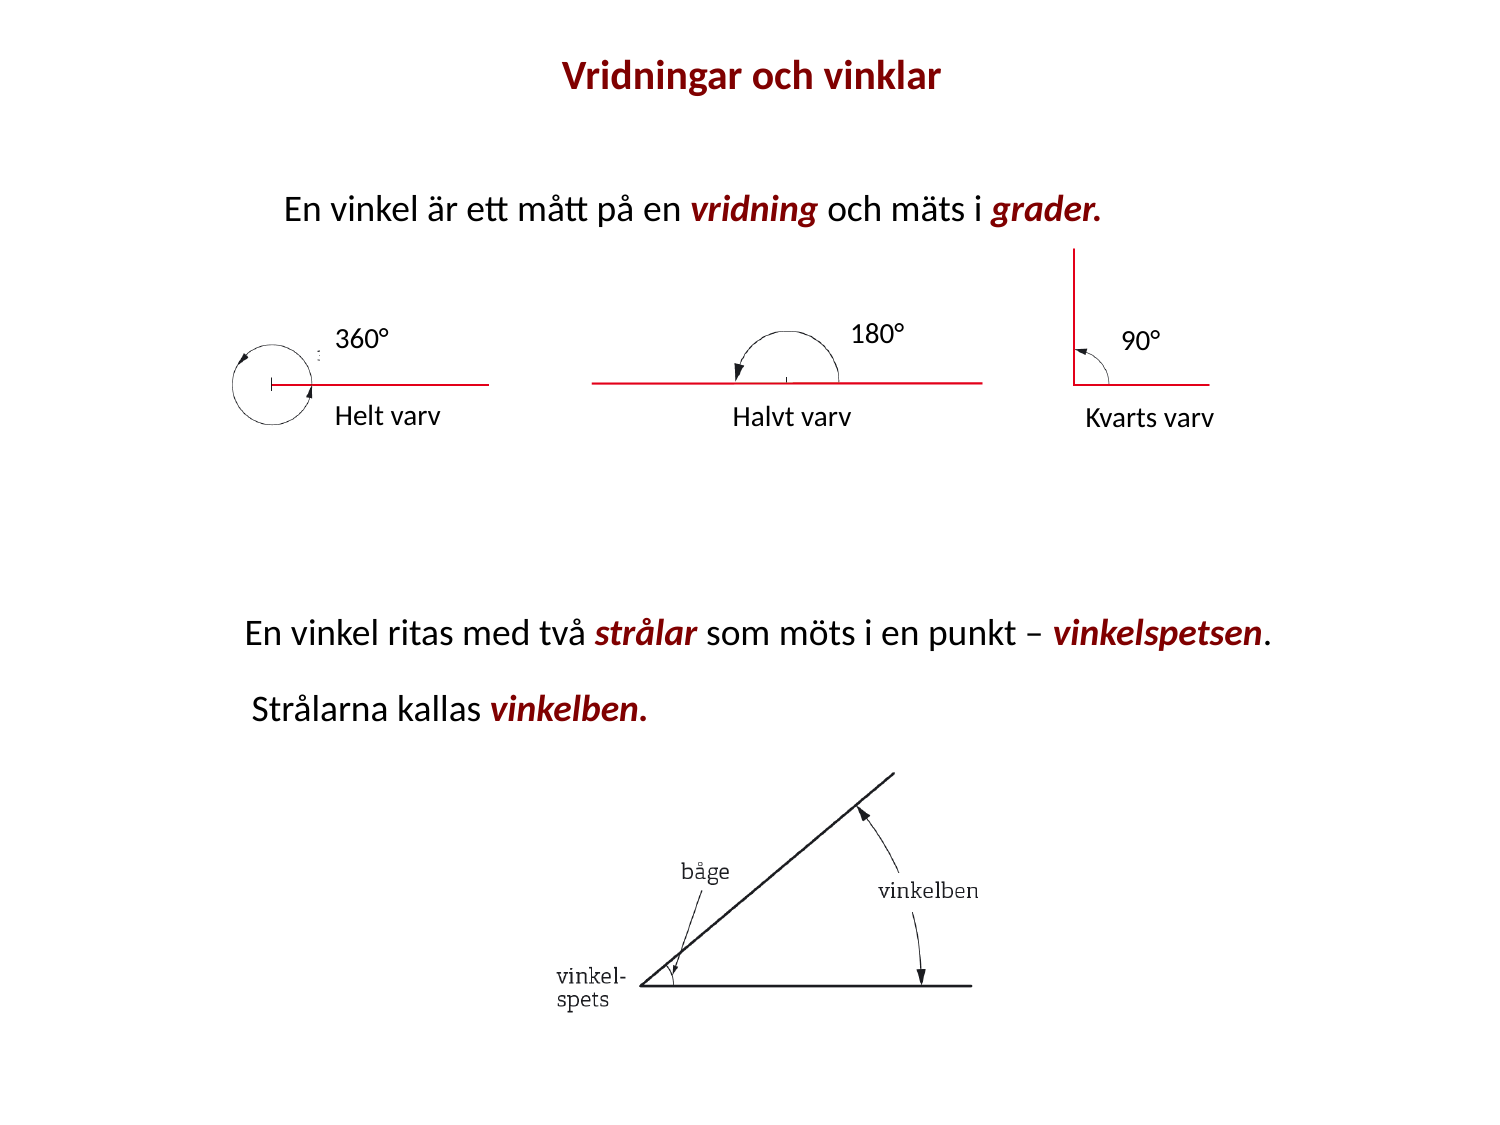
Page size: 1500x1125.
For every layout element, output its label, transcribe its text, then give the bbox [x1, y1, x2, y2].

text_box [581, 306, 992, 442]
text_box Vridningar och vinklar [547, 40, 957, 106]
text_box En vinkel är ett mått på en vridning och mäts i grader. [269, 176, 1236, 237]
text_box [1057, 237, 1237, 442]
text_box En vinkel ritas med två strålar som möts i en punkt – vinkelspetsen. [229, 600, 1335, 661]
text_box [229, 311, 495, 440]
picture [550, 769, 992, 1021]
text_box Strålarna kallas vinkelben. [236, 676, 665, 736]
